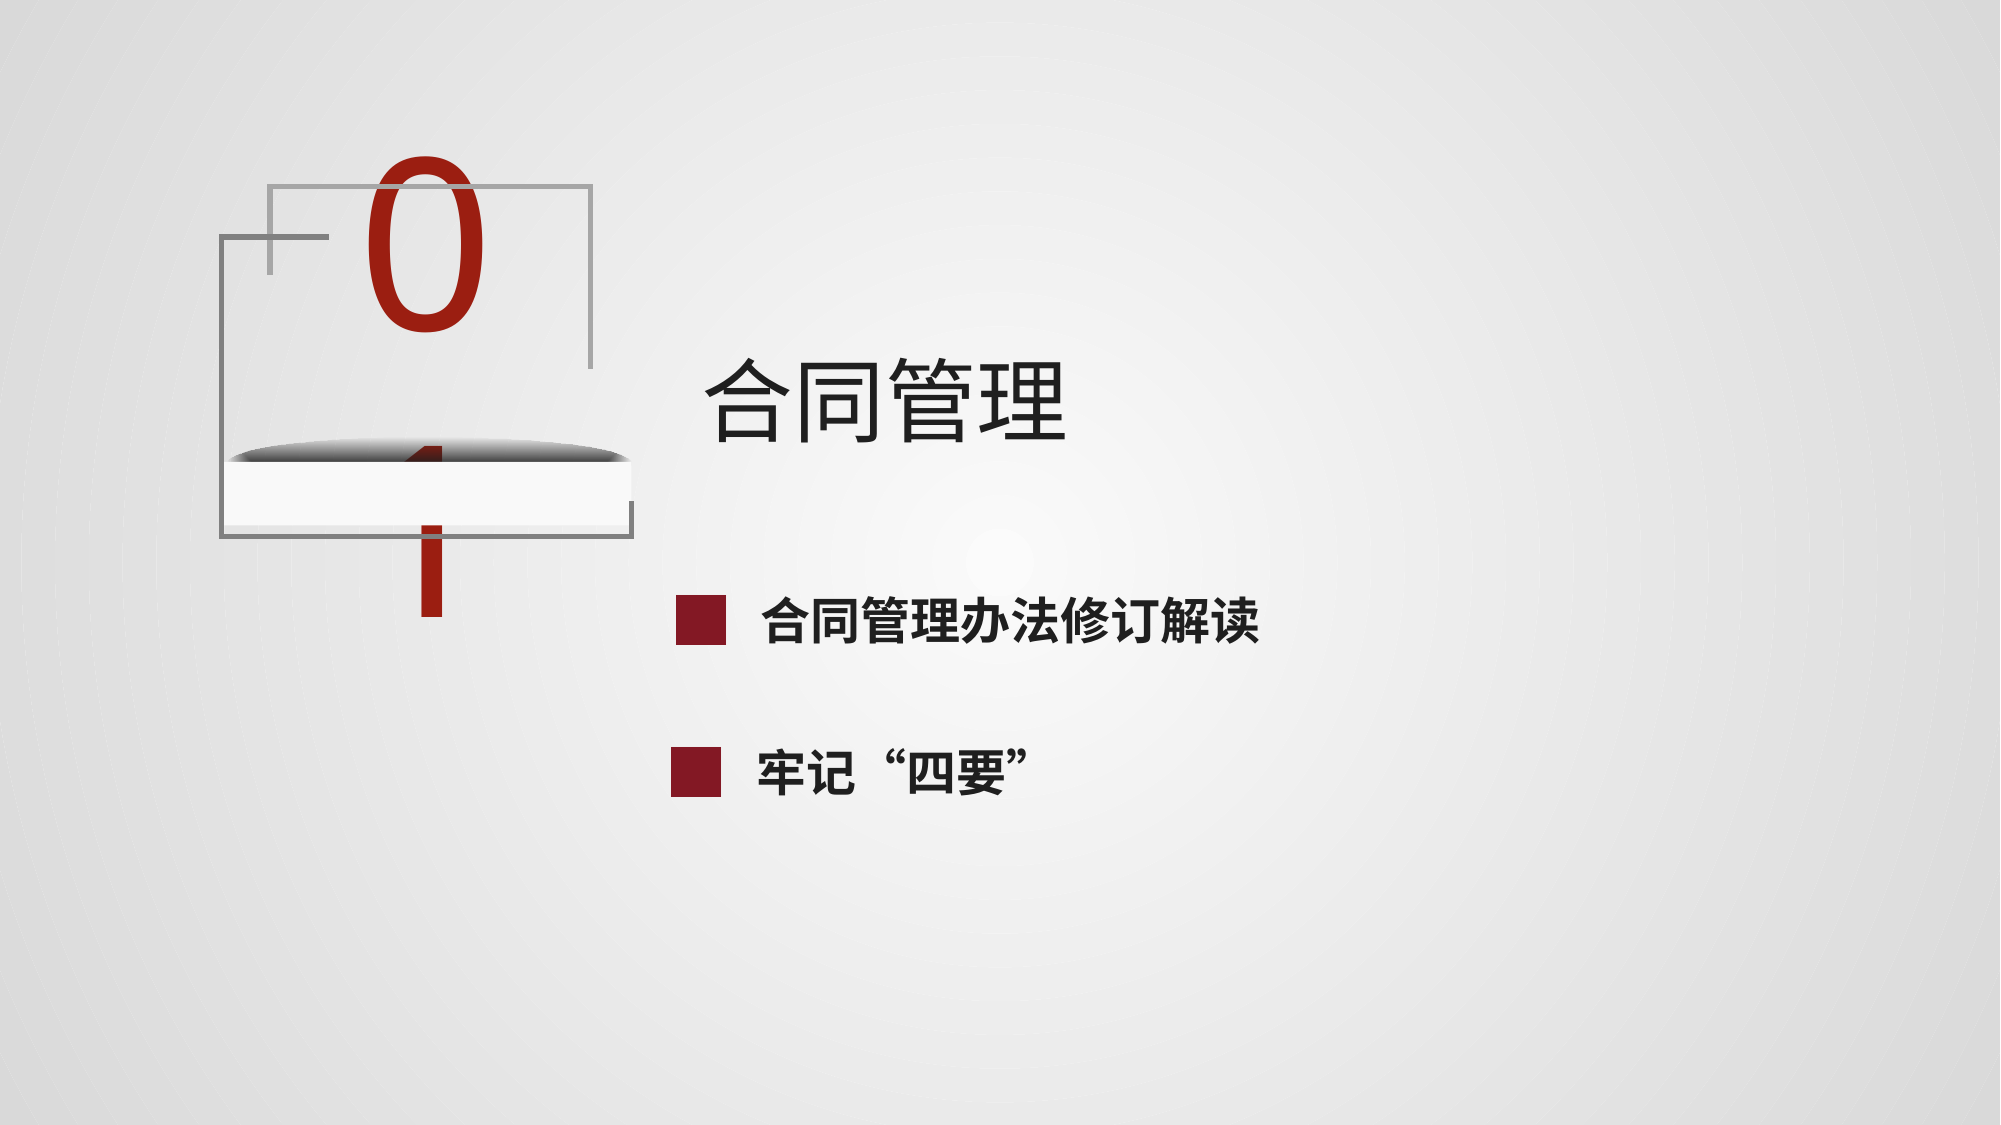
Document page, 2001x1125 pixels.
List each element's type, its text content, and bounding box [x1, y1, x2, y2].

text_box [221, 225, 632, 531]
text_box [220, 236, 632, 538]
text_box █ 合同管理办法修订解读 [661, 554, 2000, 673]
text_box [269, 185, 592, 225]
text_box █ 牢记“四要” [656, 706, 1384, 824]
text_box 合同管理 [687, 336, 1084, 461]
